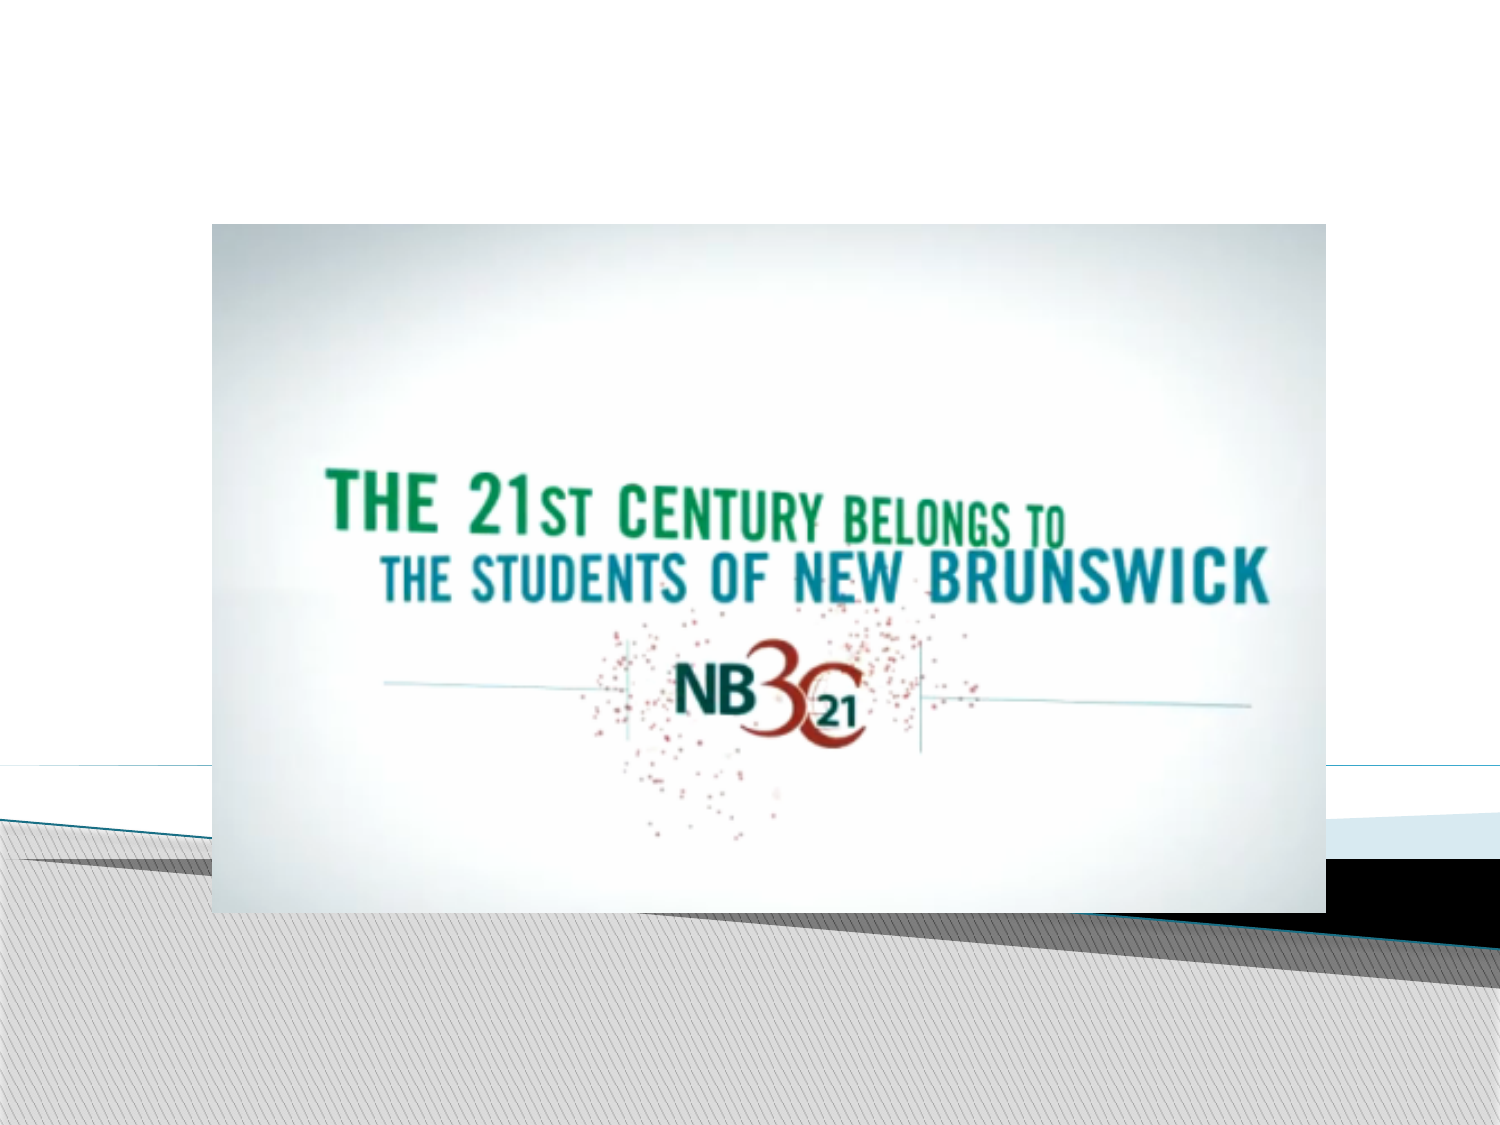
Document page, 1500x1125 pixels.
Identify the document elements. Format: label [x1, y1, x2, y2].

picture [0, 224, 1500, 989]
